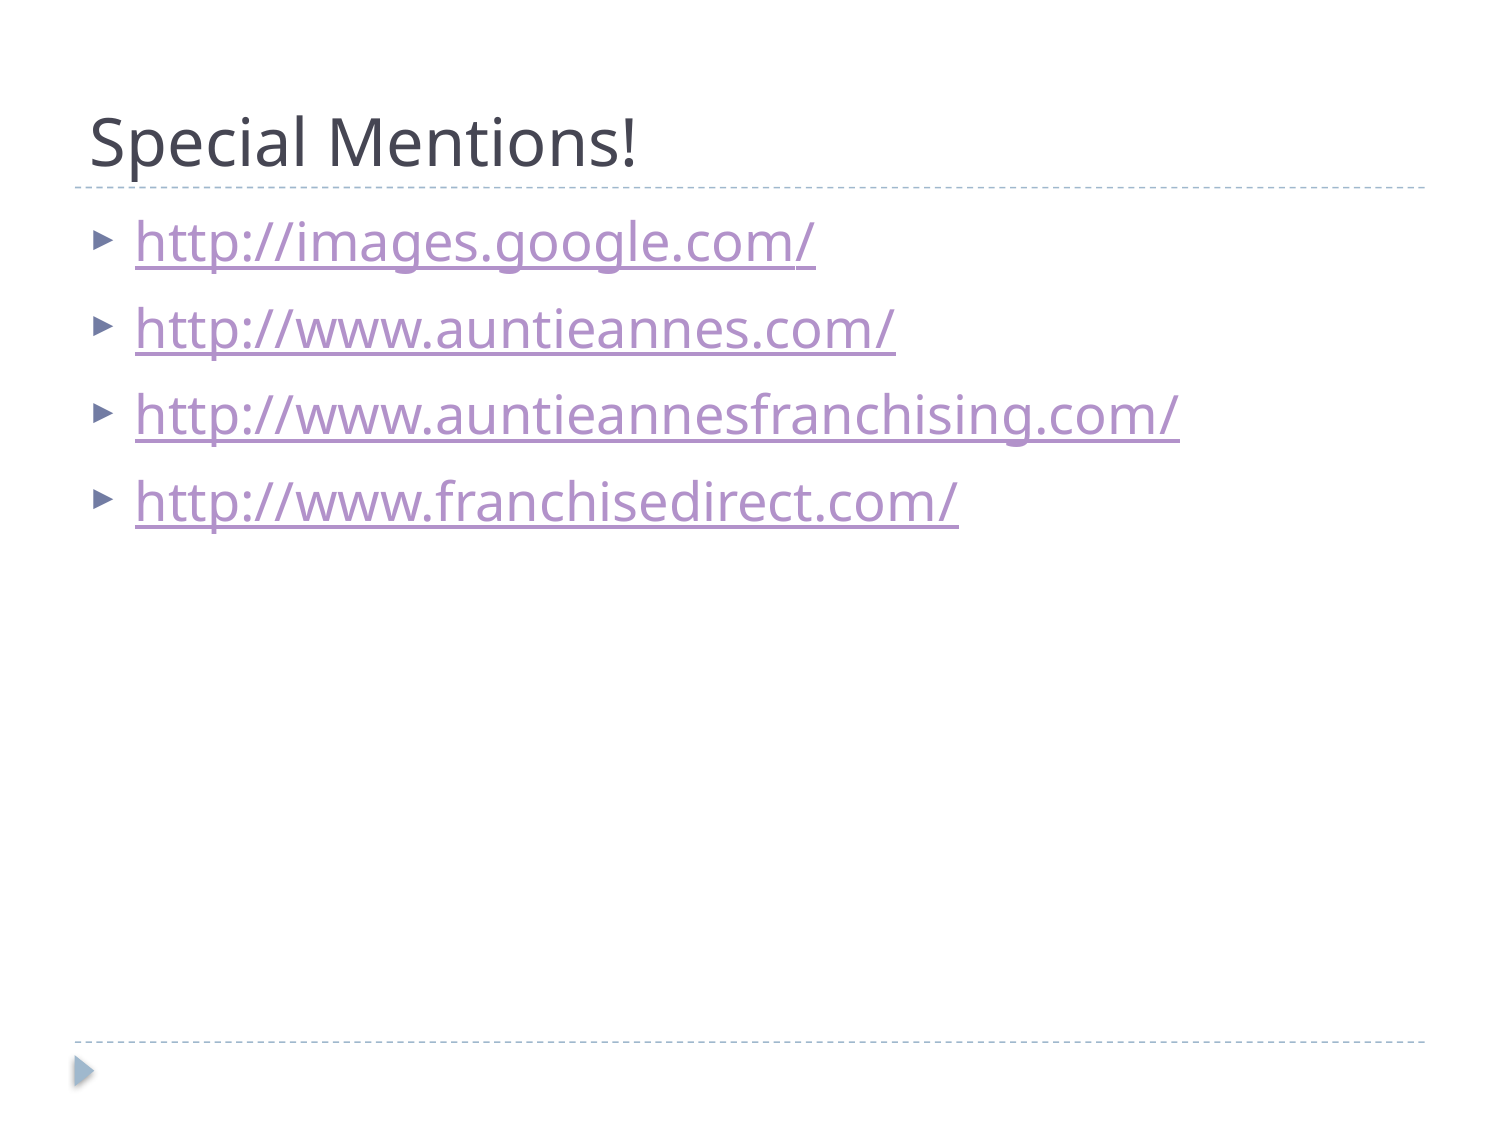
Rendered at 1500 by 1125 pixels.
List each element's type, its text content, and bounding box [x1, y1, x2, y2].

title Special Mentions! [75, 24, 1425, 188]
list http://images.google.com/ http://www.auntieannes.com/ http://www.auntieannesfranchising.com/ http://www.franchisedirect.com/ [75, 200, 1425, 1010]
